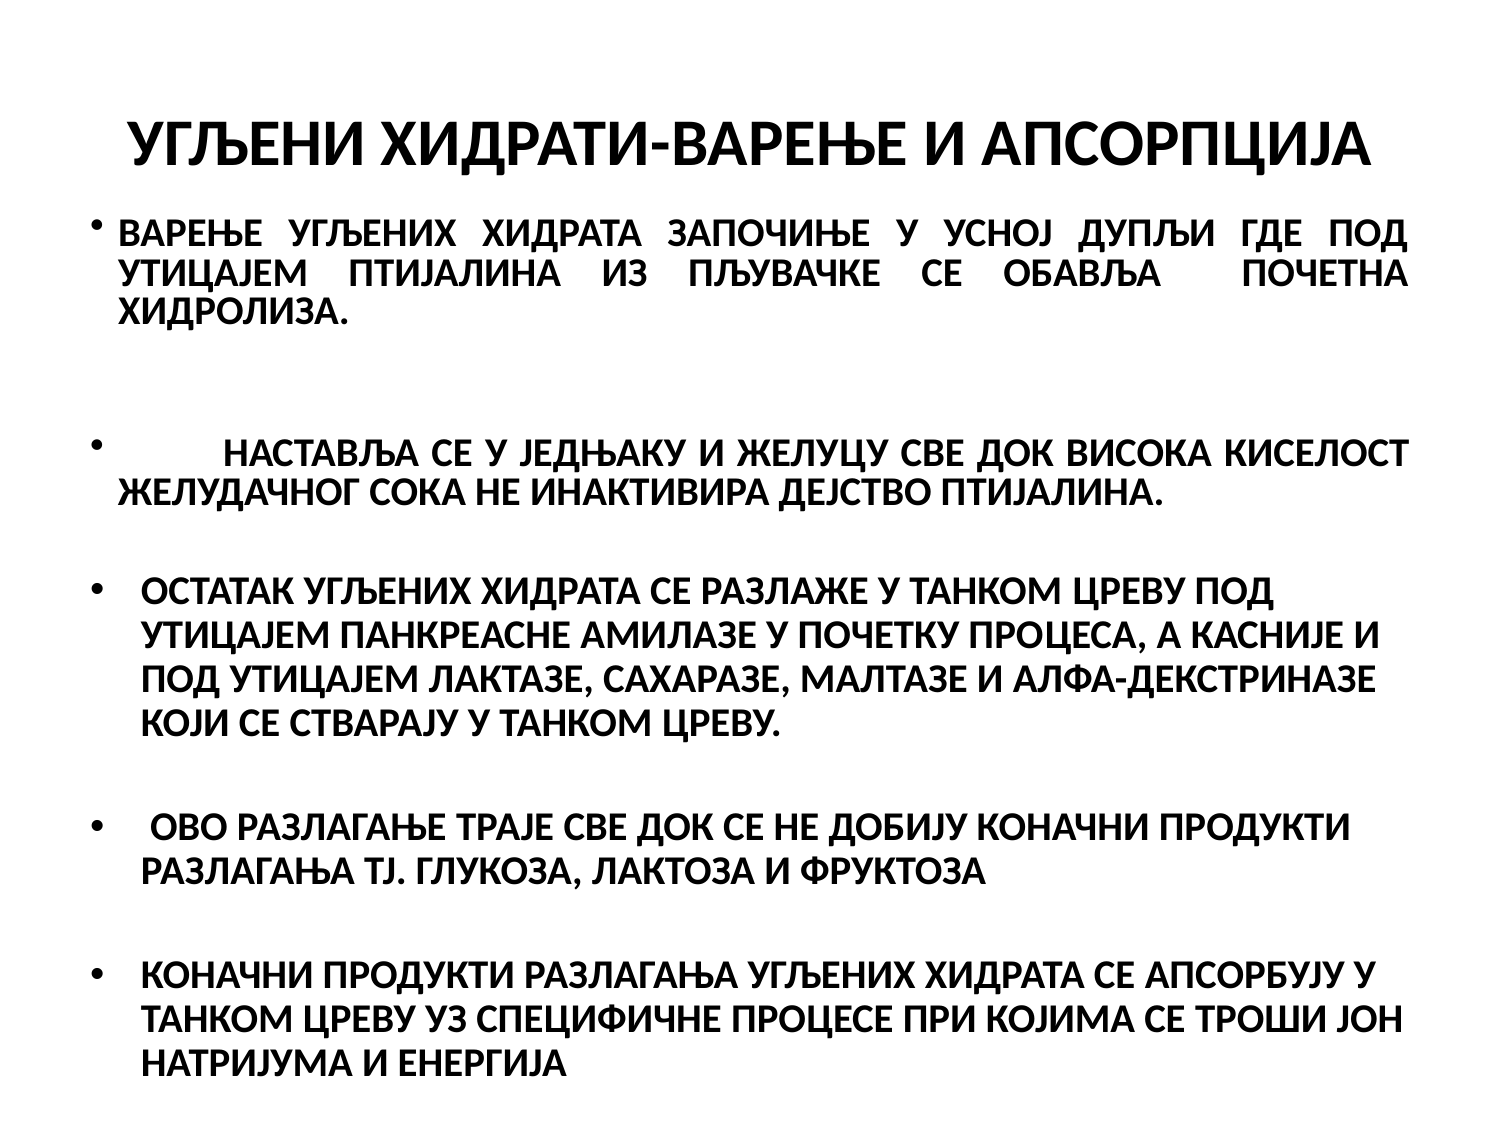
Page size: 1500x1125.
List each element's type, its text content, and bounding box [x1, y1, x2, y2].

list ВАРЕЊЕ УГЉЕНИХ ХИДРАТА ЗАПОЧИЊЕ У УСНОЈ ДУПЉИ ГДЕ ПОД УТИЦАЈЕМ ПТИЈАЛИНА ИЗ ПЉУВАЧКЕ СЕ ОБАВЉА ПОЧЕТНА ХИДРОЛИЗА. НАСТАВЉА СЕ У ЈЕДЊАКУ И ЖЕЛУЦУ СВЕ ДОК ВИСОКА КИСЕЛОСТ ЖЕЛУДАЧНОГ СОКА НЕ ИНАКТИВИРА ДЕЈСТВО ПТИЈАЛИНА. ОСТАТАК УГЉЕНИХ ХИДРАТА СЕ РАЗЛАЖЕ У ТАНКОМ ЦРЕВУ ПОД УТИЦАЈЕМ ПАНКРЕАСНЕ АМИЛАЗЕ У ПОЧЕТКУ ПРОЦЕСА, А КАСНИЈЕ И ПОД УТИЦАЈЕМ ЛАКТАЗЕ, САХАРАЗЕ, МАЛТАЗЕ И АЛФА-ДЕКСТРИНАЗЕ КОЈИ СЕ СТВАРАЈУ У ТАНКОМ ЦРЕВУ. ОВО РАЗЛАГАЊЕ ТРАЈЕ СВЕ ДОК СЕ НЕ ДОБИЈУ КОНАЧНИ ПРОДУКТИ РАЗЛАГАЊА ТЈ. ГЛУКОЗА, ЛАКТОЗА И ФРУКТОЗА КОНАЧНИ ПРОДУКТИ РАЗЛАГАЊА УГЉЕНИХ ХИДРАТА СЕ АПСОРБУЈУ У ТАНКОМ ЦРЕВУ УЗ СПЕЦИФИЧНЕ ПРОЦЕСЕ ПРИ КОЈИМА СЕ ТРОШИ ЈОН НАТРИЈУМА И ЕНЕРГИЈА [75, 208, 1425, 1106]
title УГЉЕНИ ХИДРАТИ-ВАРЕЊЕ И АПСОРПЦИЈА [75, 45, 1425, 208]
